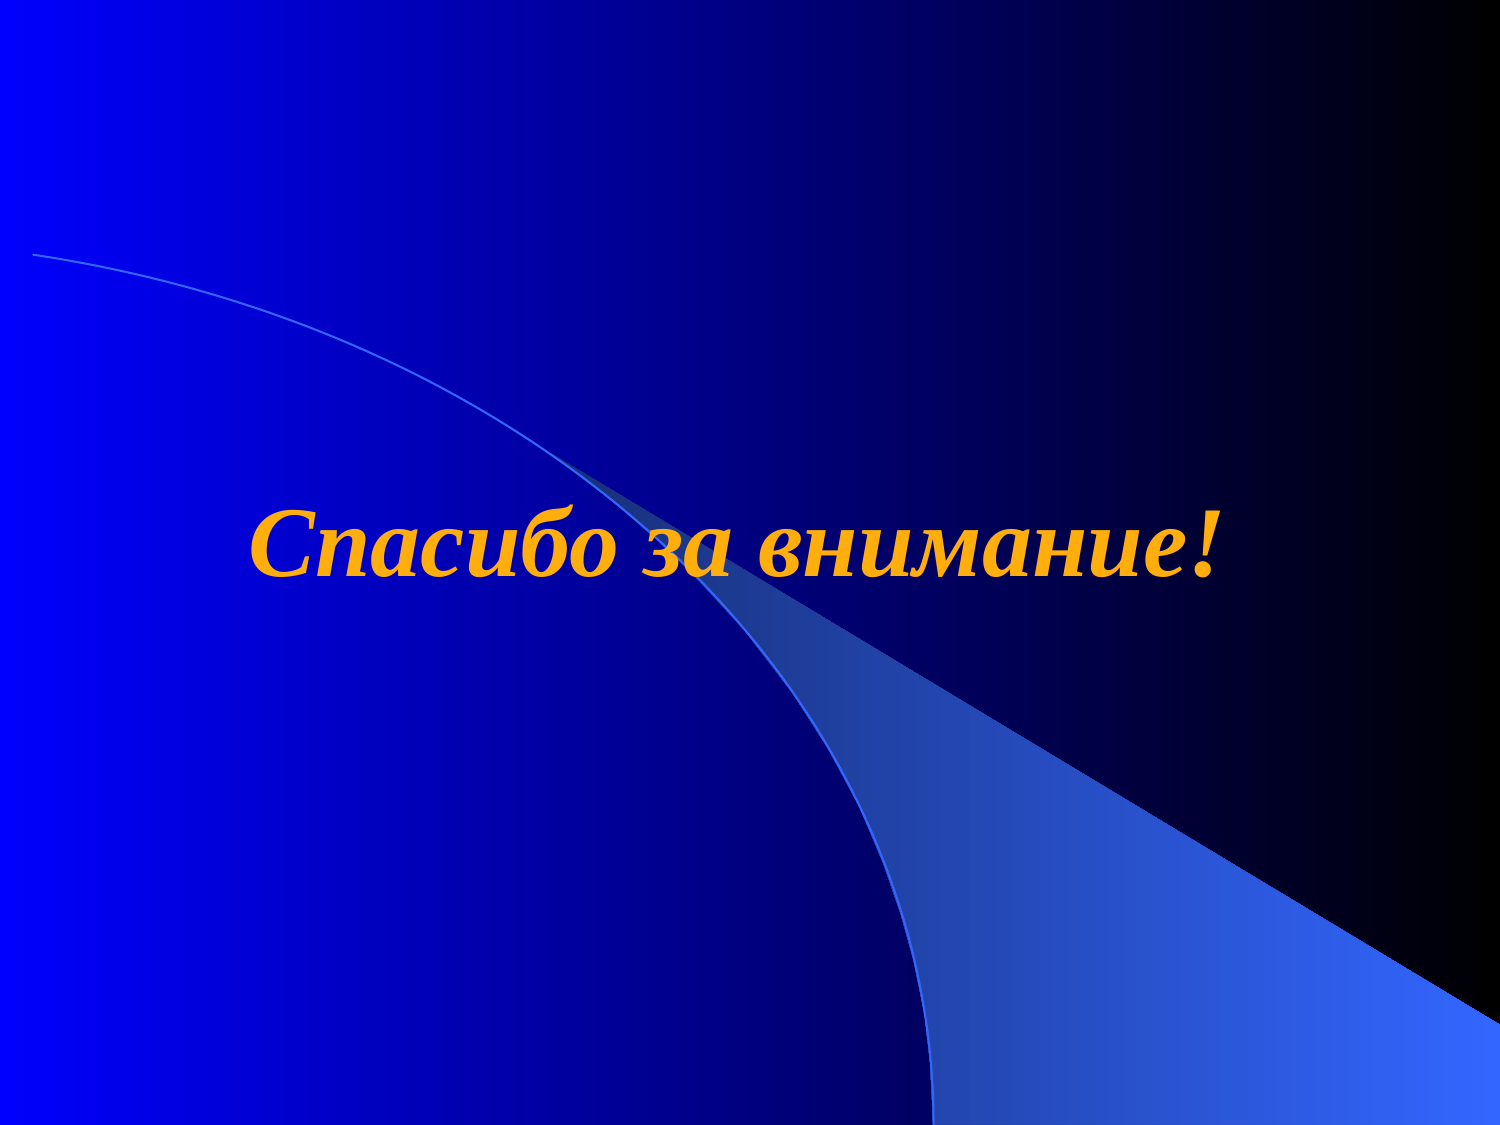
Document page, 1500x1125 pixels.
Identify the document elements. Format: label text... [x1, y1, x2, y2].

text_box Спасибо за внимание! [128, 468, 1348, 604]
